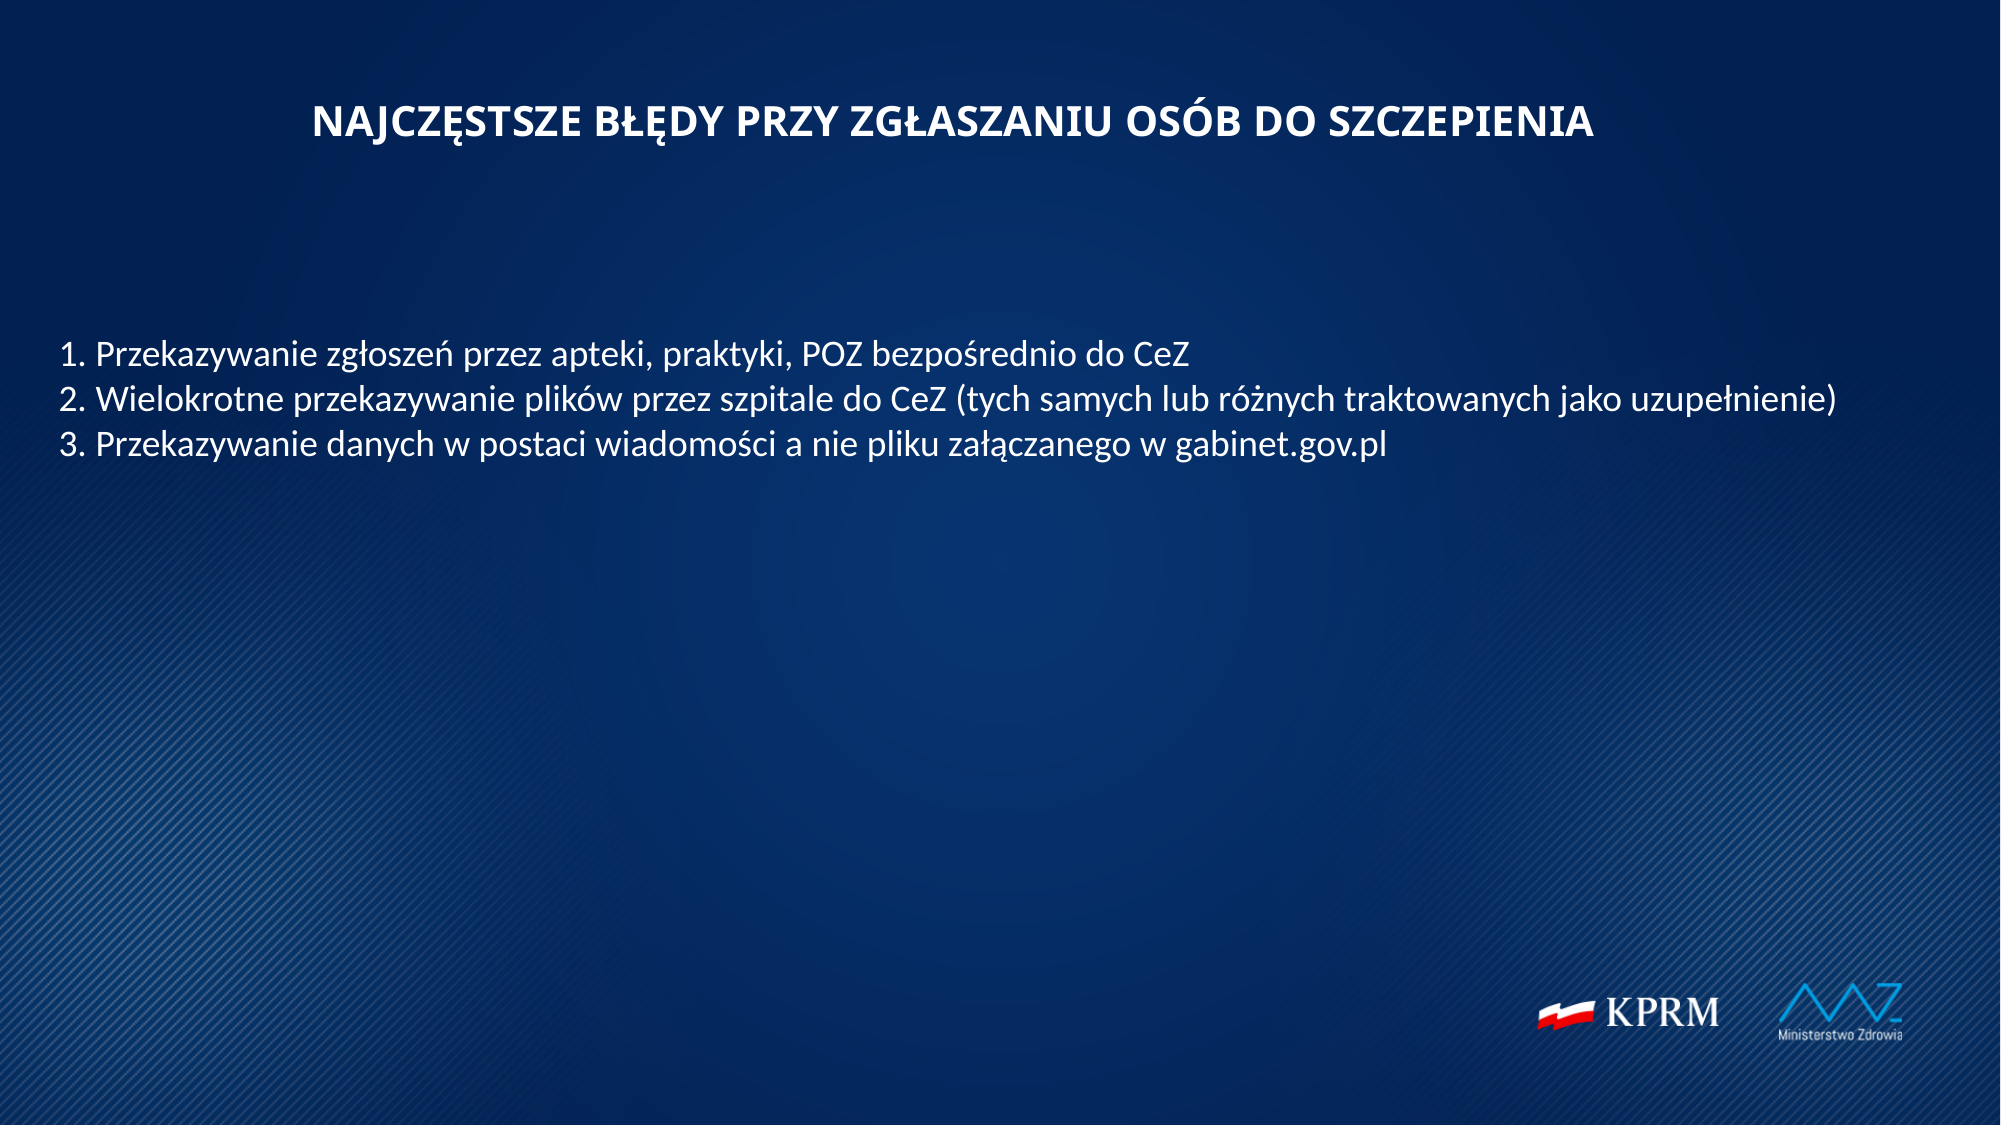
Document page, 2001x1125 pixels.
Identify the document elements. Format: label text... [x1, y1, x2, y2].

picture [0, 0, 2001, 1125]
text_box 1. Przekazywanie zgłoszeń przez apteki, praktyki, POZ bezpośrednio do CeZ 2. Wielokrotne przekazywanie plików przez szpitale do CeZ (tych samych lub różnych traktowanych jako uzupełnienie) 3. Przekazywanie danych w postaci wiadomości a nie pliku załączanego w gabinet.gov.pl [58, 94, 1848, 662]
